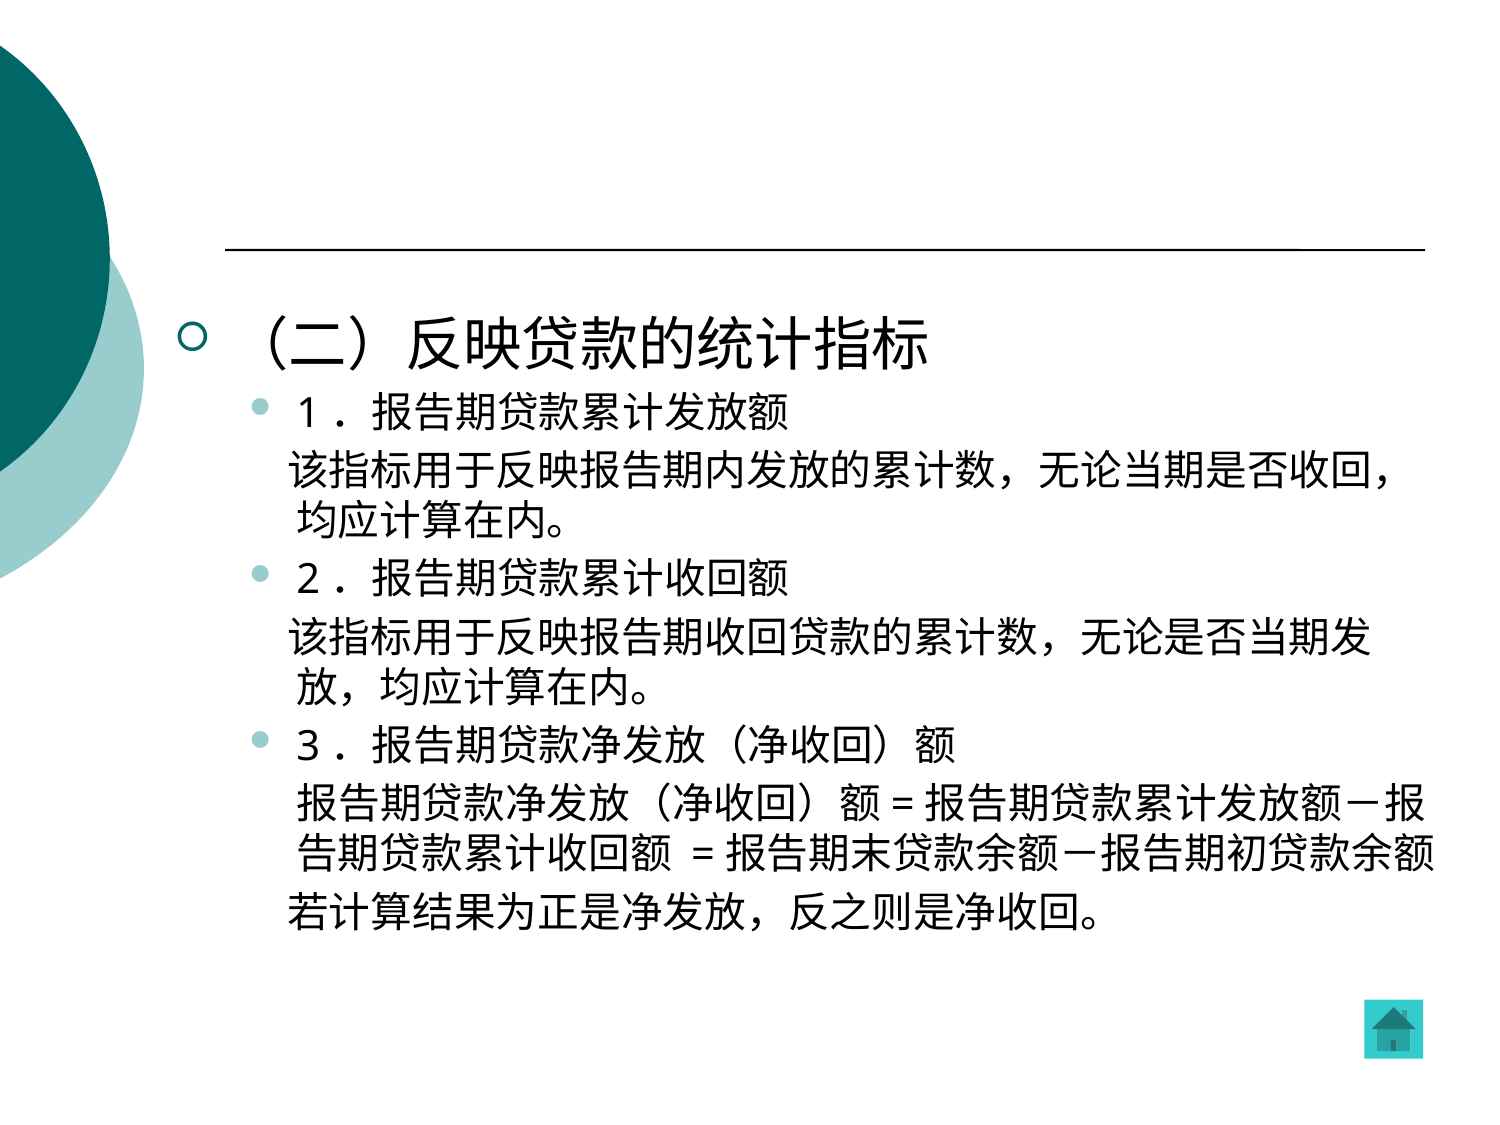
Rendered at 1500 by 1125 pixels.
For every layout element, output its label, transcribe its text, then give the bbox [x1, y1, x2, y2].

list （二）反映贷款的统计指标 1．报告期贷款累计发放额 该指标用于反映报告期内发放的累计数，无论当期是否收回，均应计算在内。 2．报告期贷款累计收回额 该指标用于反映报告期收回贷款的累计数，无论是否当期发放，均应计算在内。 3．报告期贷款净发放（净收回）额 报告期贷款净发放（净收回）额=报告期贷款累计发放额－报告期贷款累计收回额 =报告期末贷款余额－报告期初贷款余额 若计算结果为正是净发放，反之则是净收回。 [159, 299, 1460, 975]
text_box [1364, 999, 1424, 1059]
